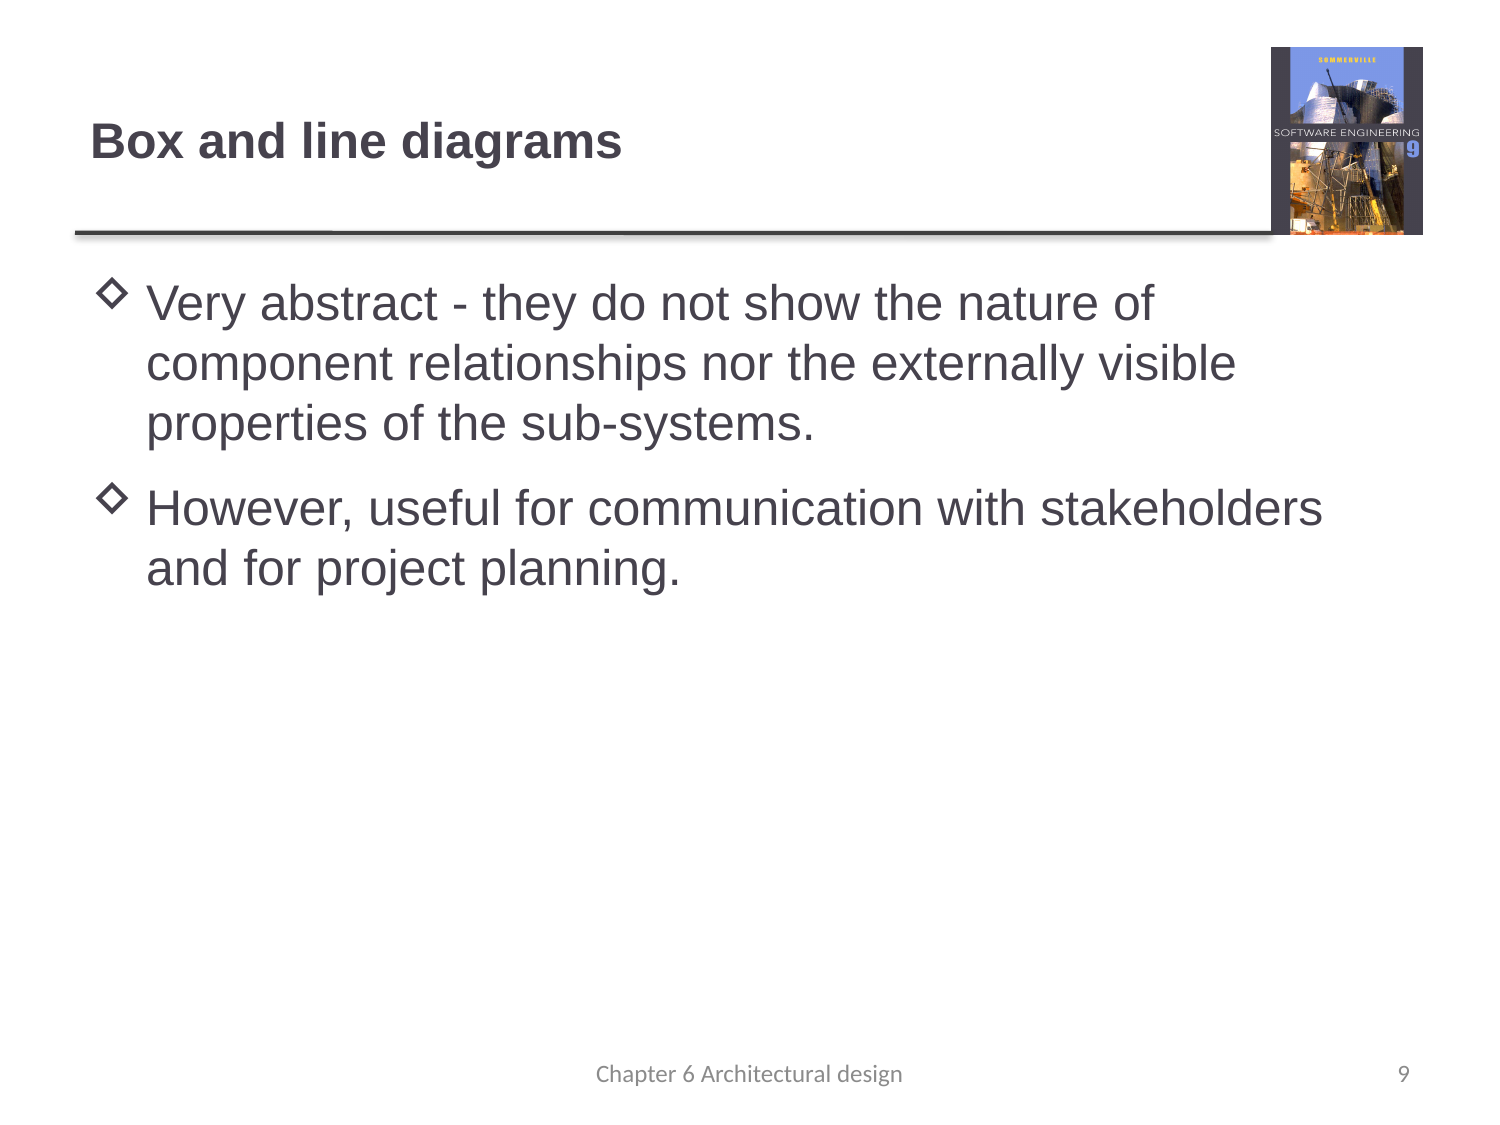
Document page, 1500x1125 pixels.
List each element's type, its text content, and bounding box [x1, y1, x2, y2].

slide_number 9 [1074, 1042, 1425, 1103]
footer Chapter 6 Architectural design [512, 1042, 988, 1103]
picture [1272, 47, 1423, 235]
list Very abstract - they do not show the nature of component relationships nor the externally visible properties of the sub-systems. However, useful for communication with stakeholders and for project planning. [75, 262, 1425, 1005]
title Box and line diagrams [74, 44, 1272, 233]
